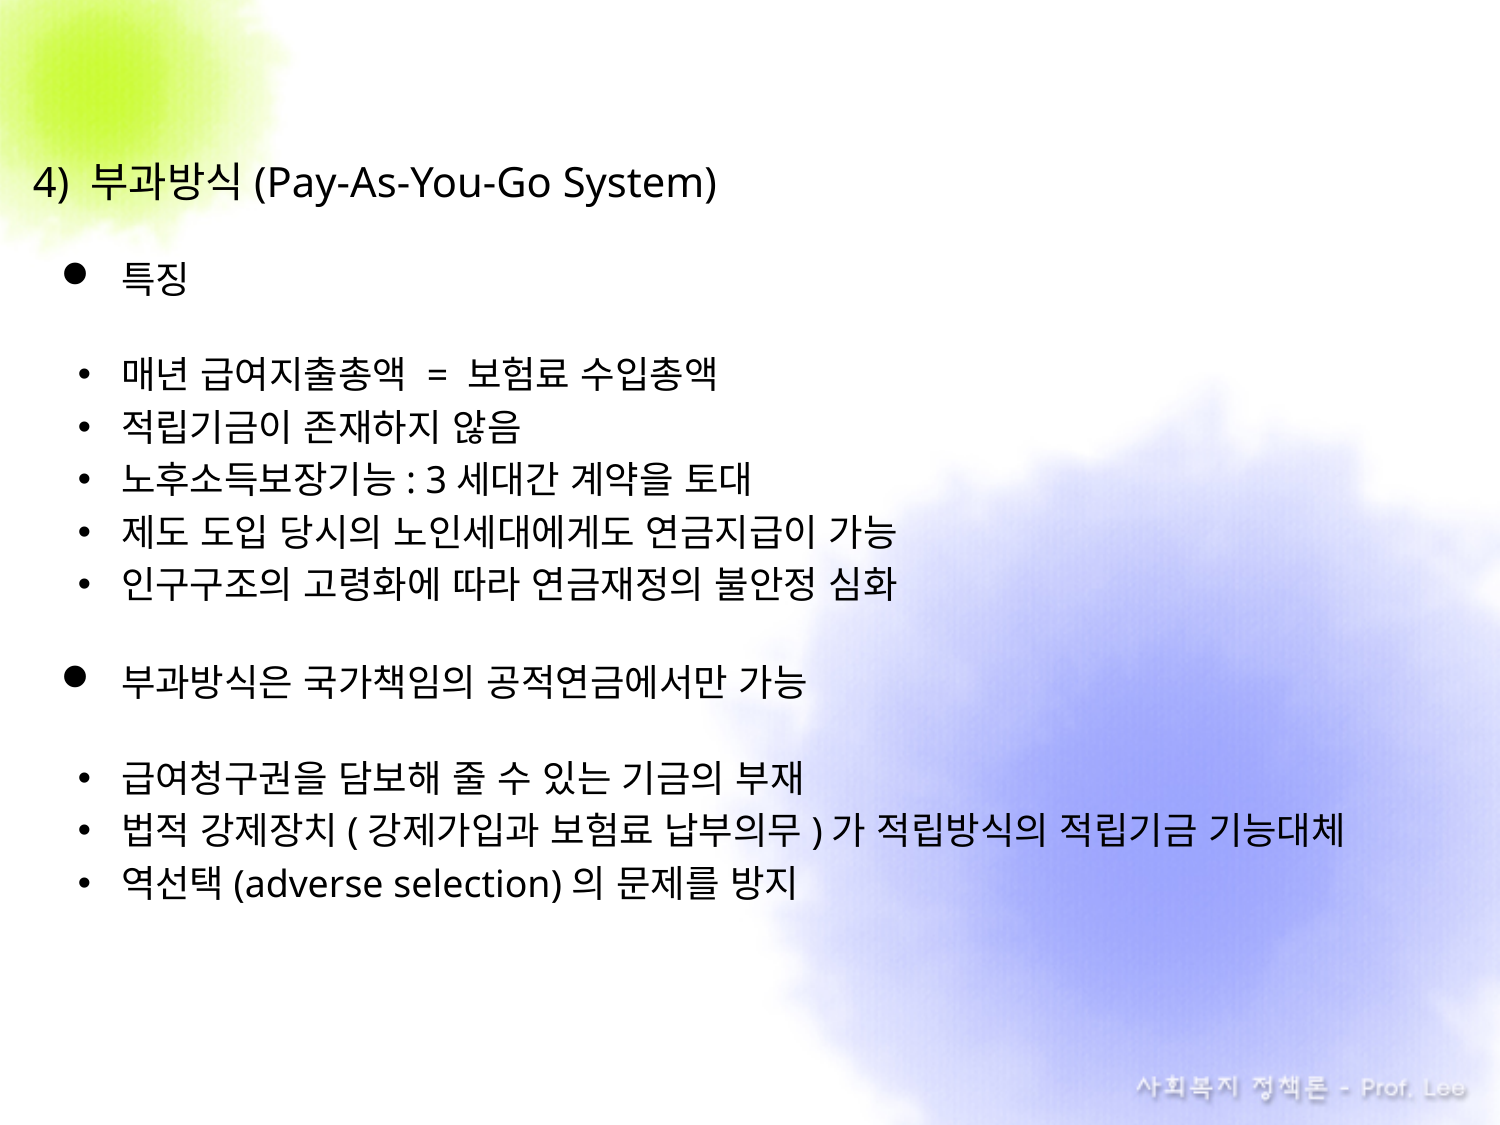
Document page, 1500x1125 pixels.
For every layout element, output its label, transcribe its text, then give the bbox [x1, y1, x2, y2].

list 4) 부과방식(Pay-As-You-Go System) 특징 매년 급여지출총액 = 보험료 수입총액 적립기금이 존재하지 않음 노후소득보장기능: 3세대간 계약을 토대 제도 도입 당시의 노인세대에게도 연금지급이 가능 인구구조의 고령화에 따라 연금재정의 불안정 심화 부과방식은 국가책임의 공적연금에서만 가능 급여청구권을 담보해 줄 수 있는 기금의 부재 법적 강제장치(강제가입과 보험료 납부의무)가 적립방식의 적립기금 기능대체 역선택(adverse selection)의 문제를 방지 [17, 148, 1465, 961]
picture [0, 0, 1500, 1125]
